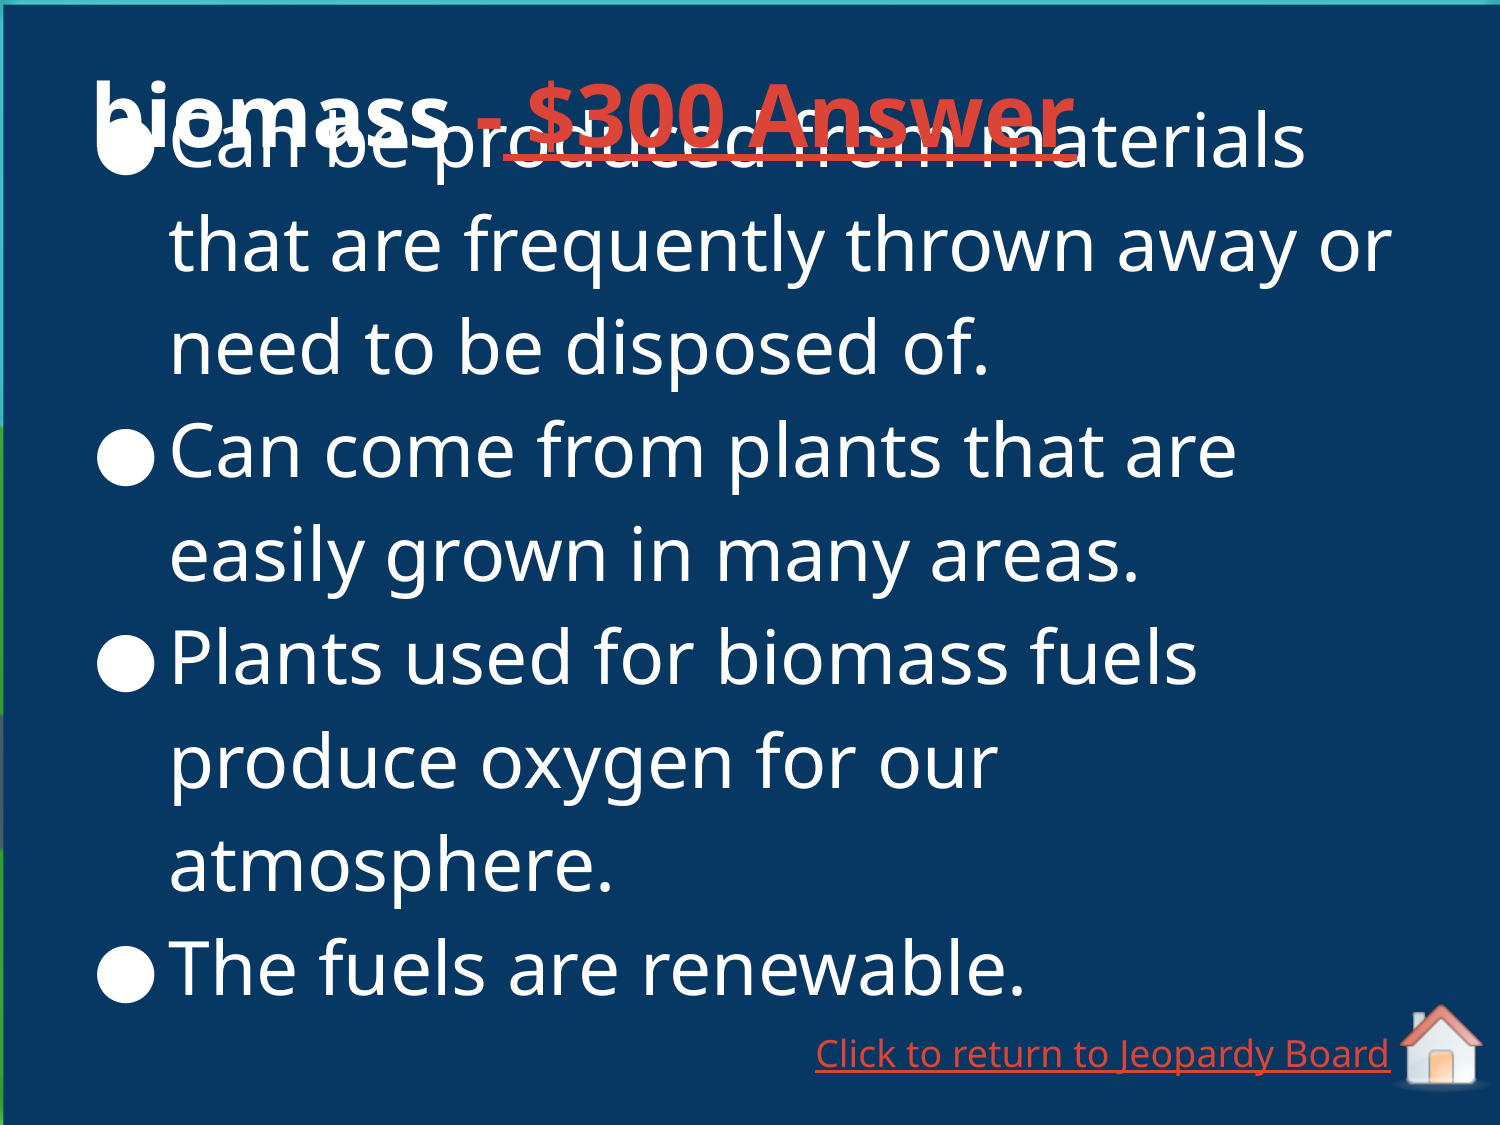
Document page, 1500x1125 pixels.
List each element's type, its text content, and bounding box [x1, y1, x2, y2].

list Can be produced from materials that are frequently thrown away or need to be disposed of. Can come from plants that are easily grown in many areas. Plants used for biomass fuels produce oxygen for our atmosphere. The fuels are renewable. [78, 209, 1429, 1017]
title biomass - $300 Answer [75, 45, 1425, 169]
picture [0, 0, 1500, 1125]
picture [1391, 993, 1492, 1095]
text_box Click to return to Jeopardy Board [790, 993, 1416, 1117]
text_box [3, 4, 1500, 1125]
